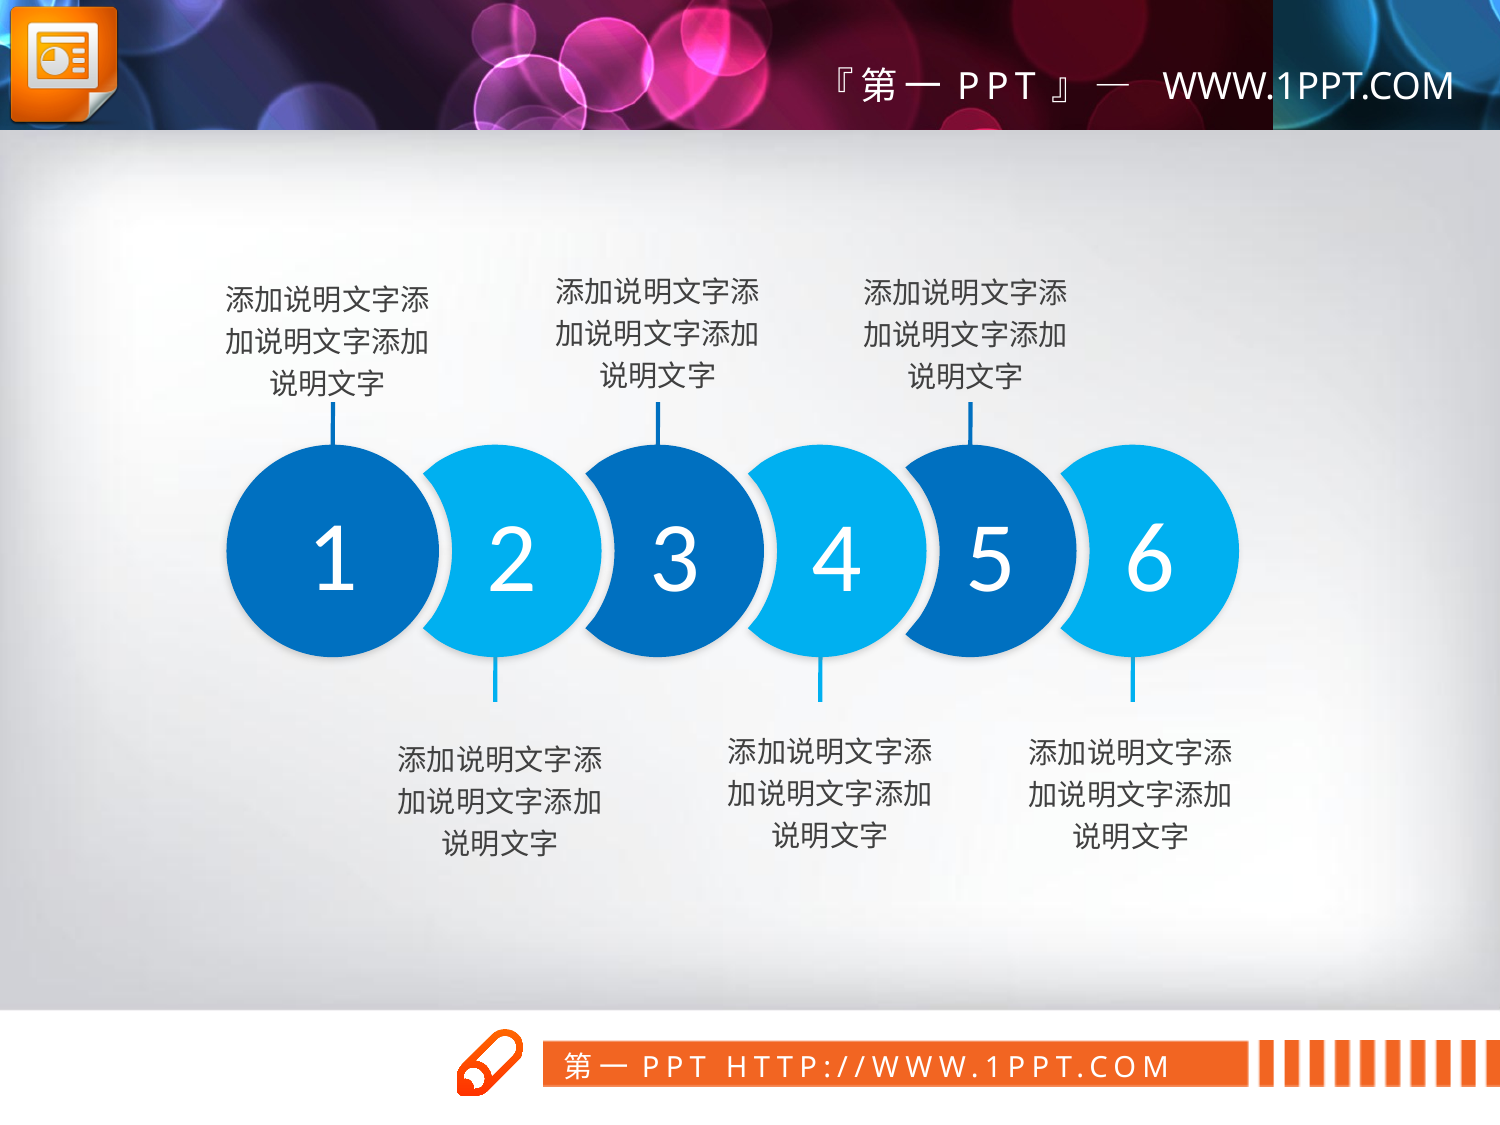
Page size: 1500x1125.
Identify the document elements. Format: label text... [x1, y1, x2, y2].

picture [543, 1040, 1500, 1087]
text_box 添加说明文字添加说明文字添加说明文字 [373, 727, 628, 868]
text_box 6 [1060, 444, 1240, 658]
text_box 添加说明文字添加说明文字添加说明文字 [838, 259, 1093, 401]
text_box 添加说明文字添加说明文字添加说明文字 [200, 267, 455, 408]
text_box 添加说明文字添加说明文字添加说明文字 [1003, 719, 1258, 861]
text_box 5 [905, 446, 1077, 658]
text_box 添加说明文字添加说明文字添加说明文字 [703, 718, 958, 860]
text_box 1 [226, 446, 439, 658]
picture [0, 0, 1500, 1012]
text_box 4 [747, 444, 927, 658]
text_box 添加说明文字添加说明文字添加说明文字 [530, 258, 785, 400]
text_box 2 [422, 444, 602, 658]
text_box 3 [585, 446, 764, 658]
